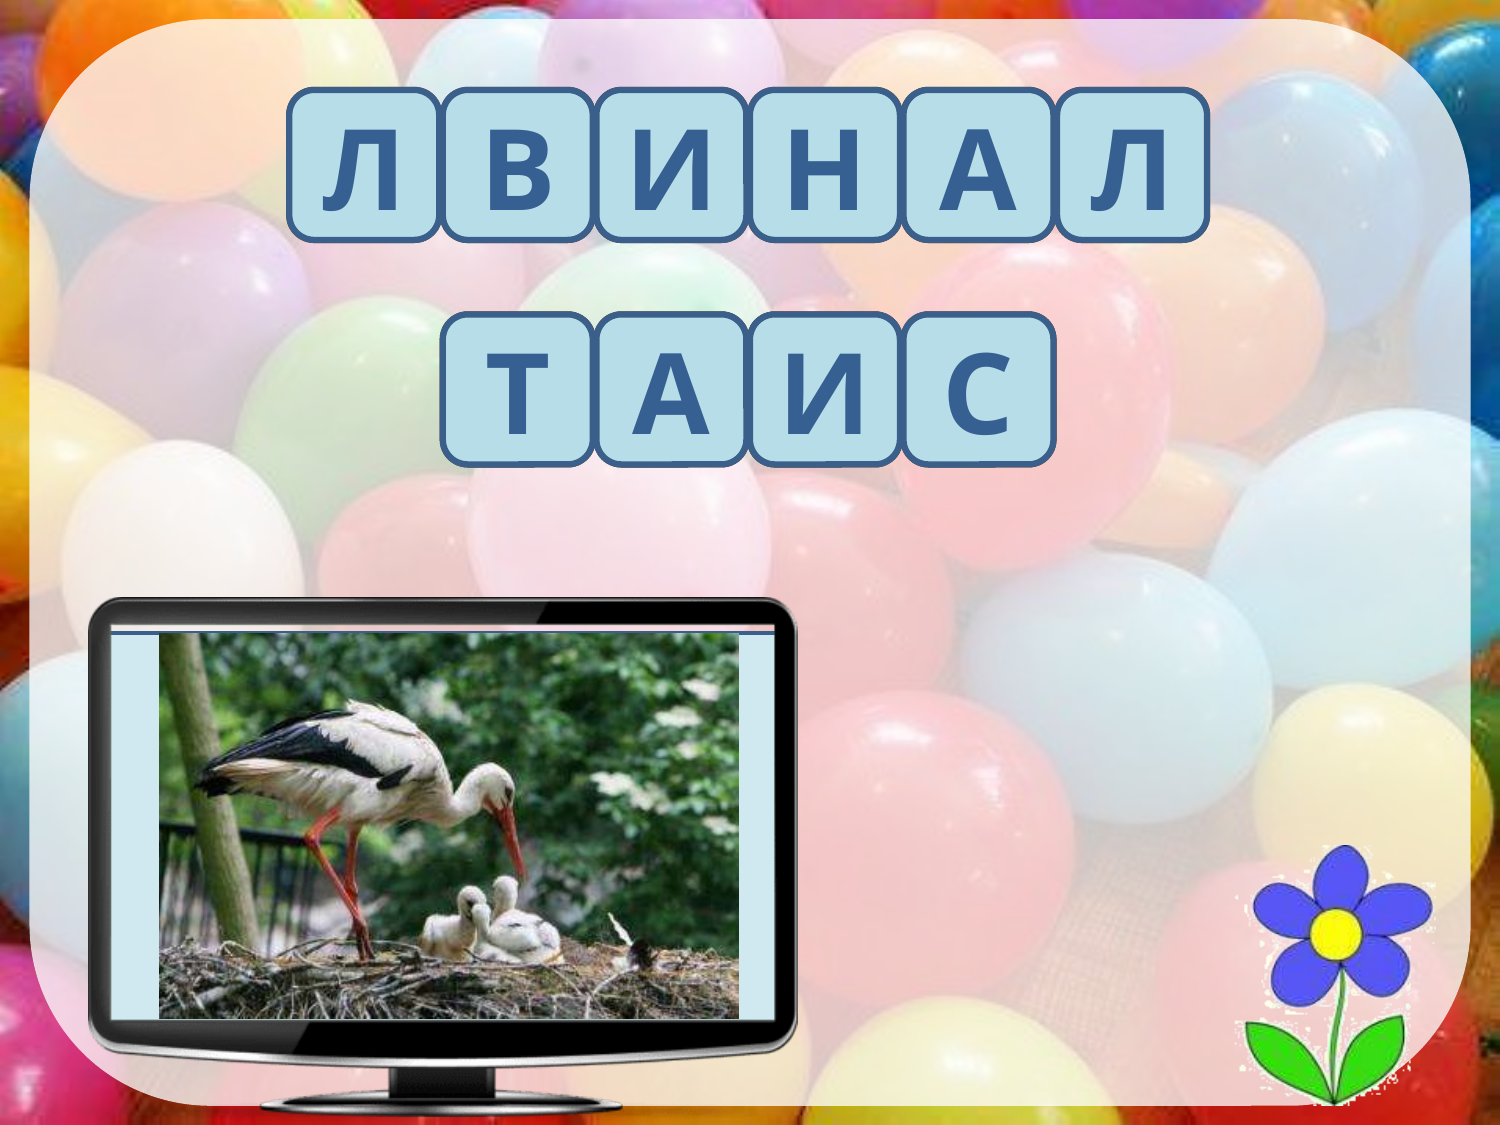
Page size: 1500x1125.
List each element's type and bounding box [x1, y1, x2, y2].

text_box [289, 89, 1208, 241]
text_box [1208, 88, 1213, 246]
text_box [442, 314, 1054, 465]
picture [0, 0, 1500, 1125]
